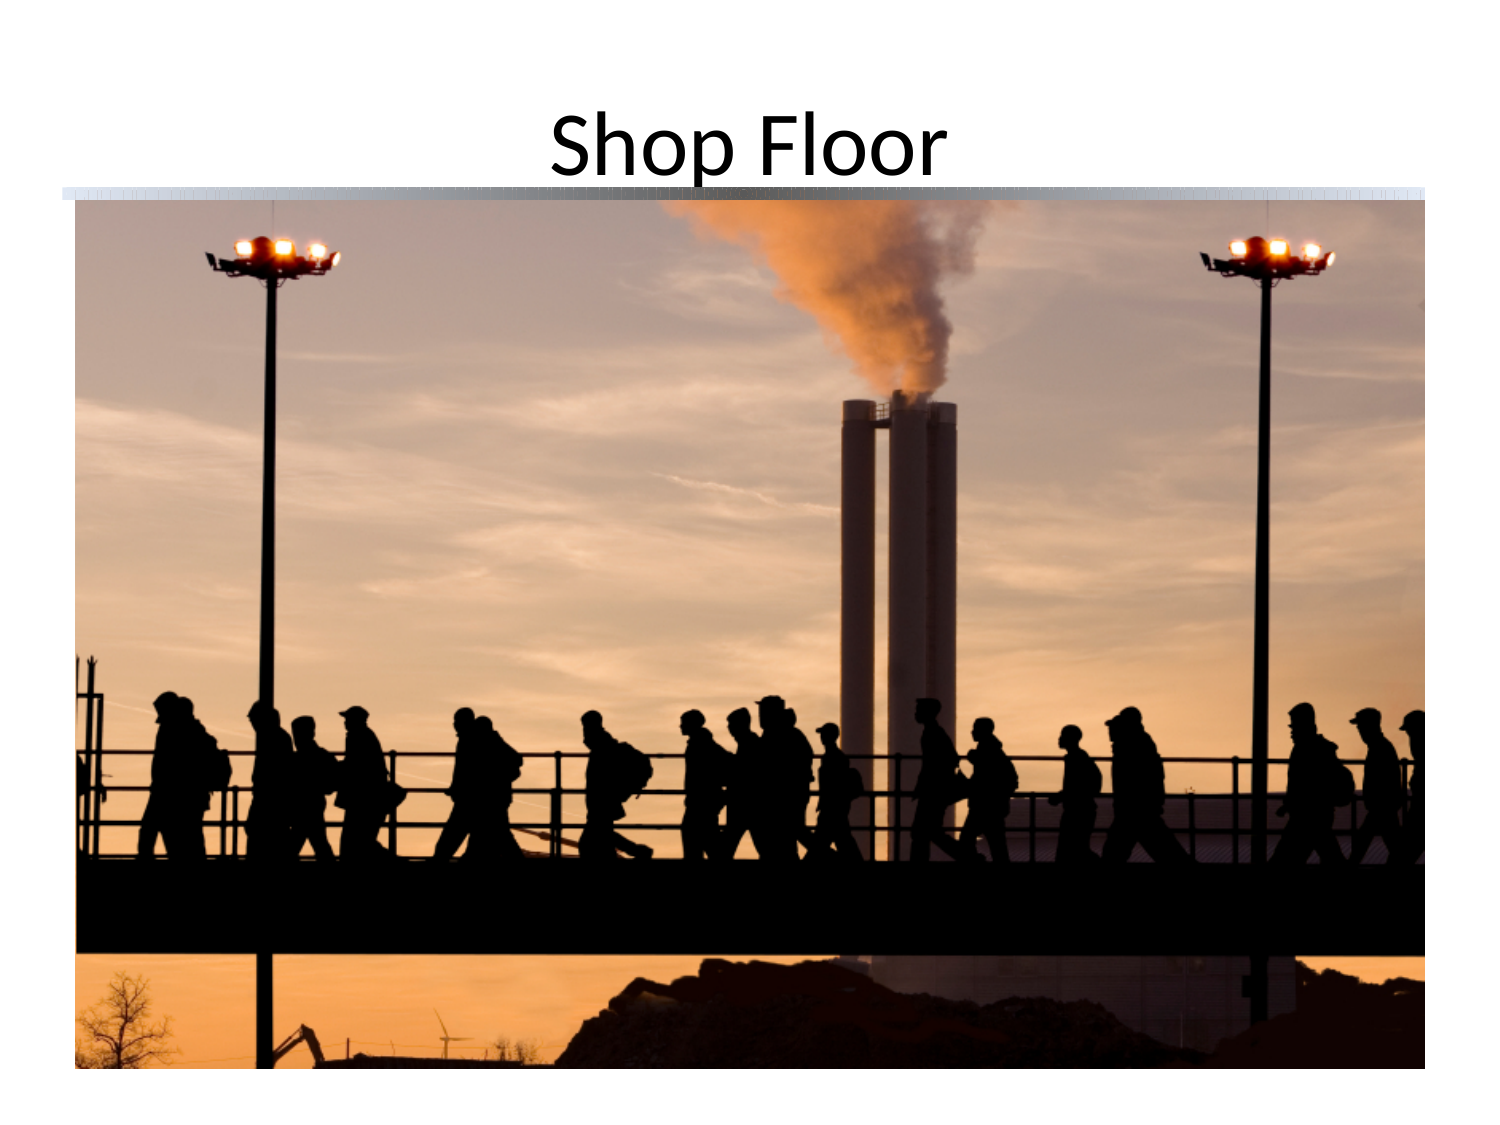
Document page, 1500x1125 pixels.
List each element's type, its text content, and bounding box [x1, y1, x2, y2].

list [74, 189, 1426, 1069]
text_box [60, 185, 1427, 202]
title Shop Floor [75, 45, 1425, 185]
